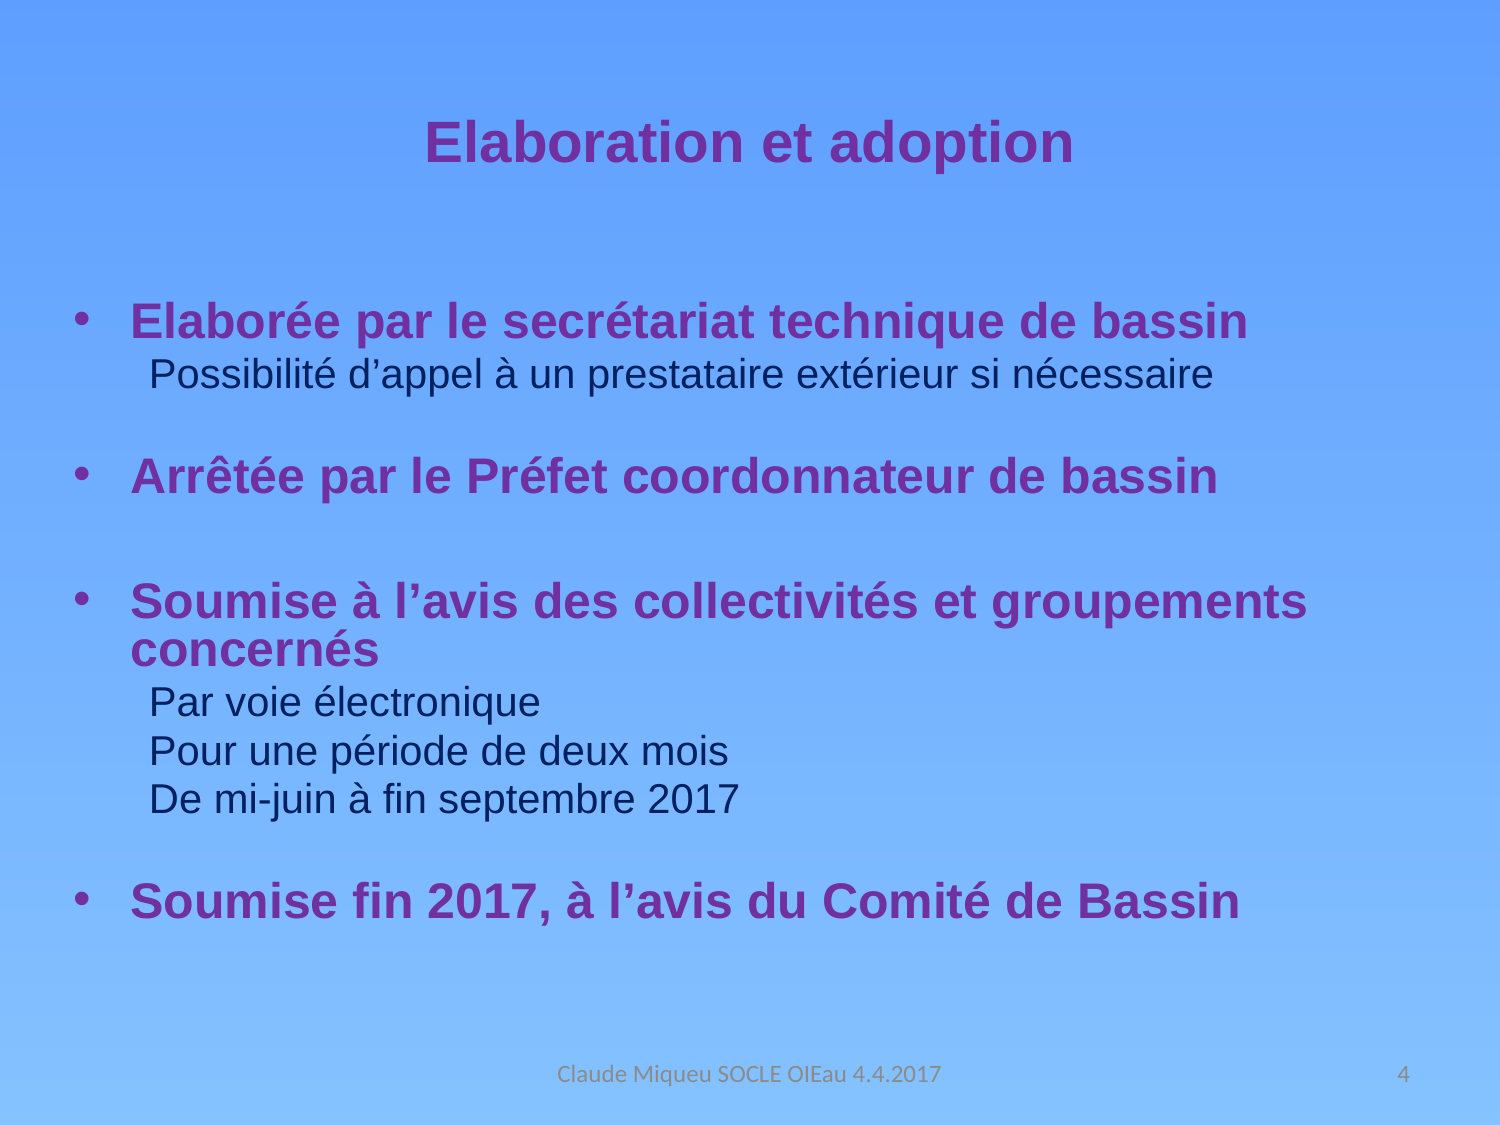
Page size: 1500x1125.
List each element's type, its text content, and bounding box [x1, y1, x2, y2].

title Elaboration et adoption [75, 20, 1425, 258]
slide_number 4 [1074, 1042, 1425, 1103]
footer Claude Miqueu SOCLE OIEau 4.4.2017 [512, 1042, 988, 1103]
list Elaborée par le secrétariat technique de bassin Possibilité d’appel à un prestataire extérieur si nécessaire Arrêtée par le Préfet coordonnateur de bassin Soumise à l’avis des collectivités et groupements concernés Par voie électronique Pour une période de deux mois De mi-juin à fin septembre 2017 Soumise fin 2017, à l’avis du Comité de Bassin [59, 292, 1442, 1067]
